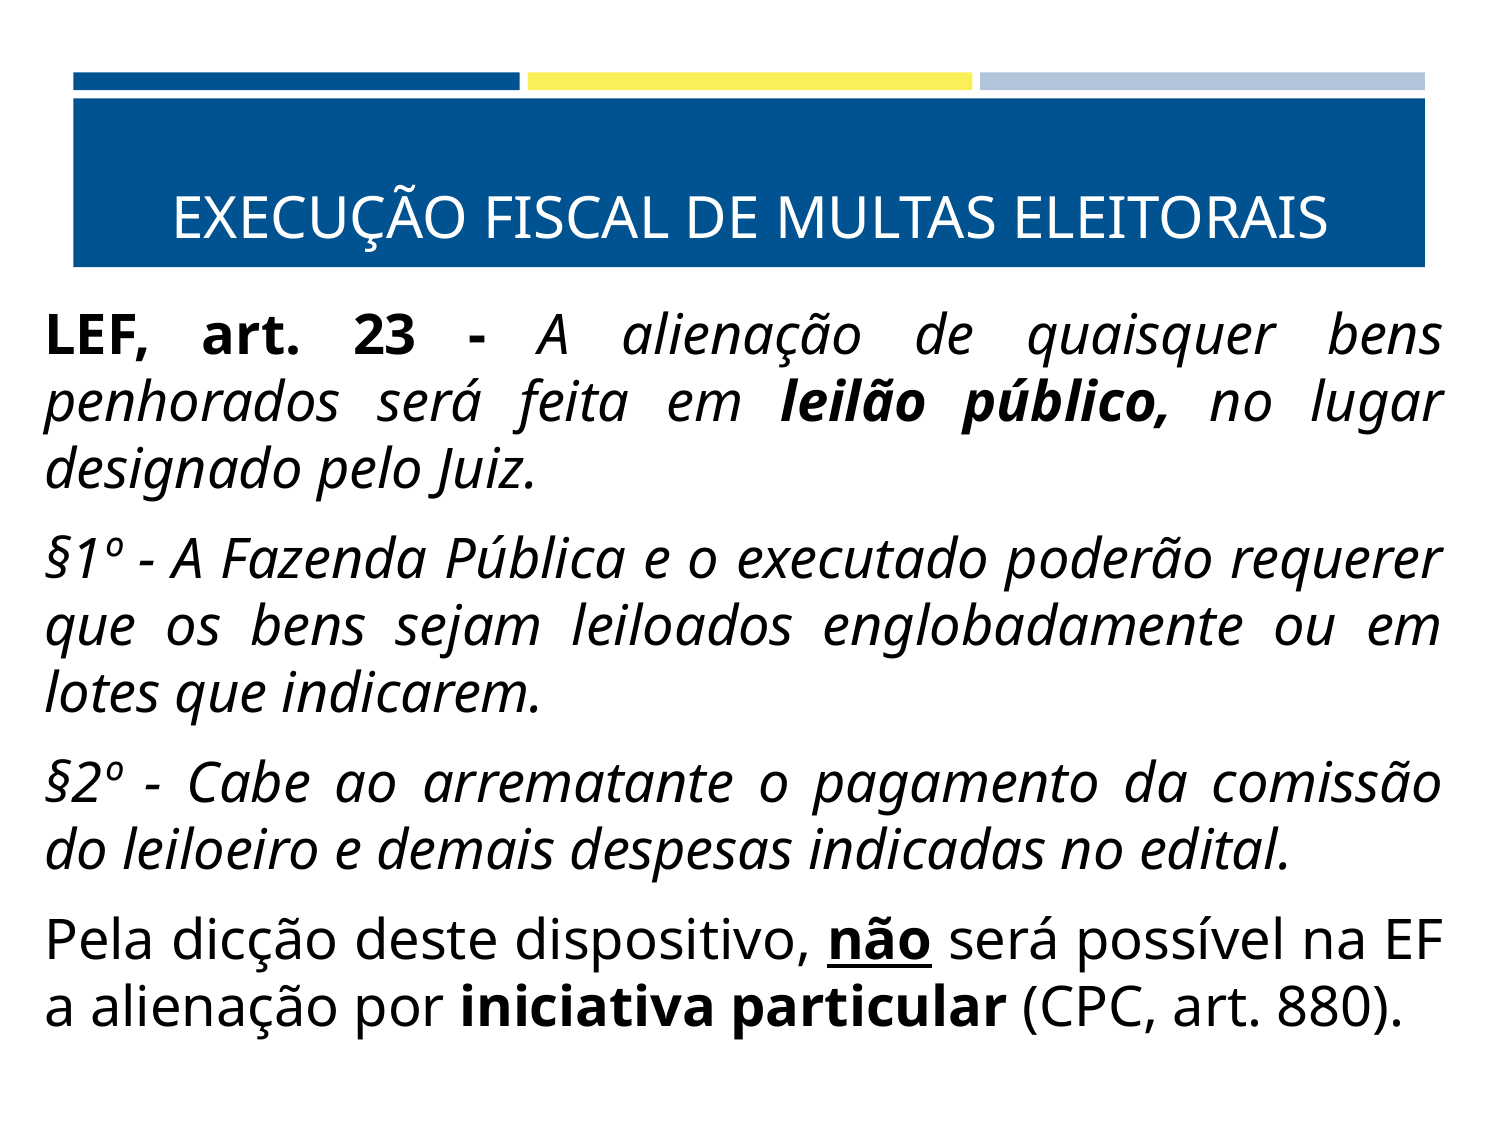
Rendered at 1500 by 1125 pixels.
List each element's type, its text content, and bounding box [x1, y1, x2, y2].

title EXECUÇÃO FISCAL DE MULTAS ELEITORAIS [95, 112, 1406, 259]
list LEF, art. 23 - A alienação de quaisquer bens penhorados será feita em leilão público, no lugar designado pelo Juiz. §1º - A Fazenda Pública e o executado poderão requerer que os bens sejam leiloados englobadamente ou em lotes que indicarem. §2º - Cabe ao arrematante o pagamento da comissão do leiloeiro e demais despesas indicadas no edital. Pela dicção deste dispositivo, não será possível na EF a alienação por iniciativa particular (CPC, art. 880). [29, 290, 1459, 1094]
